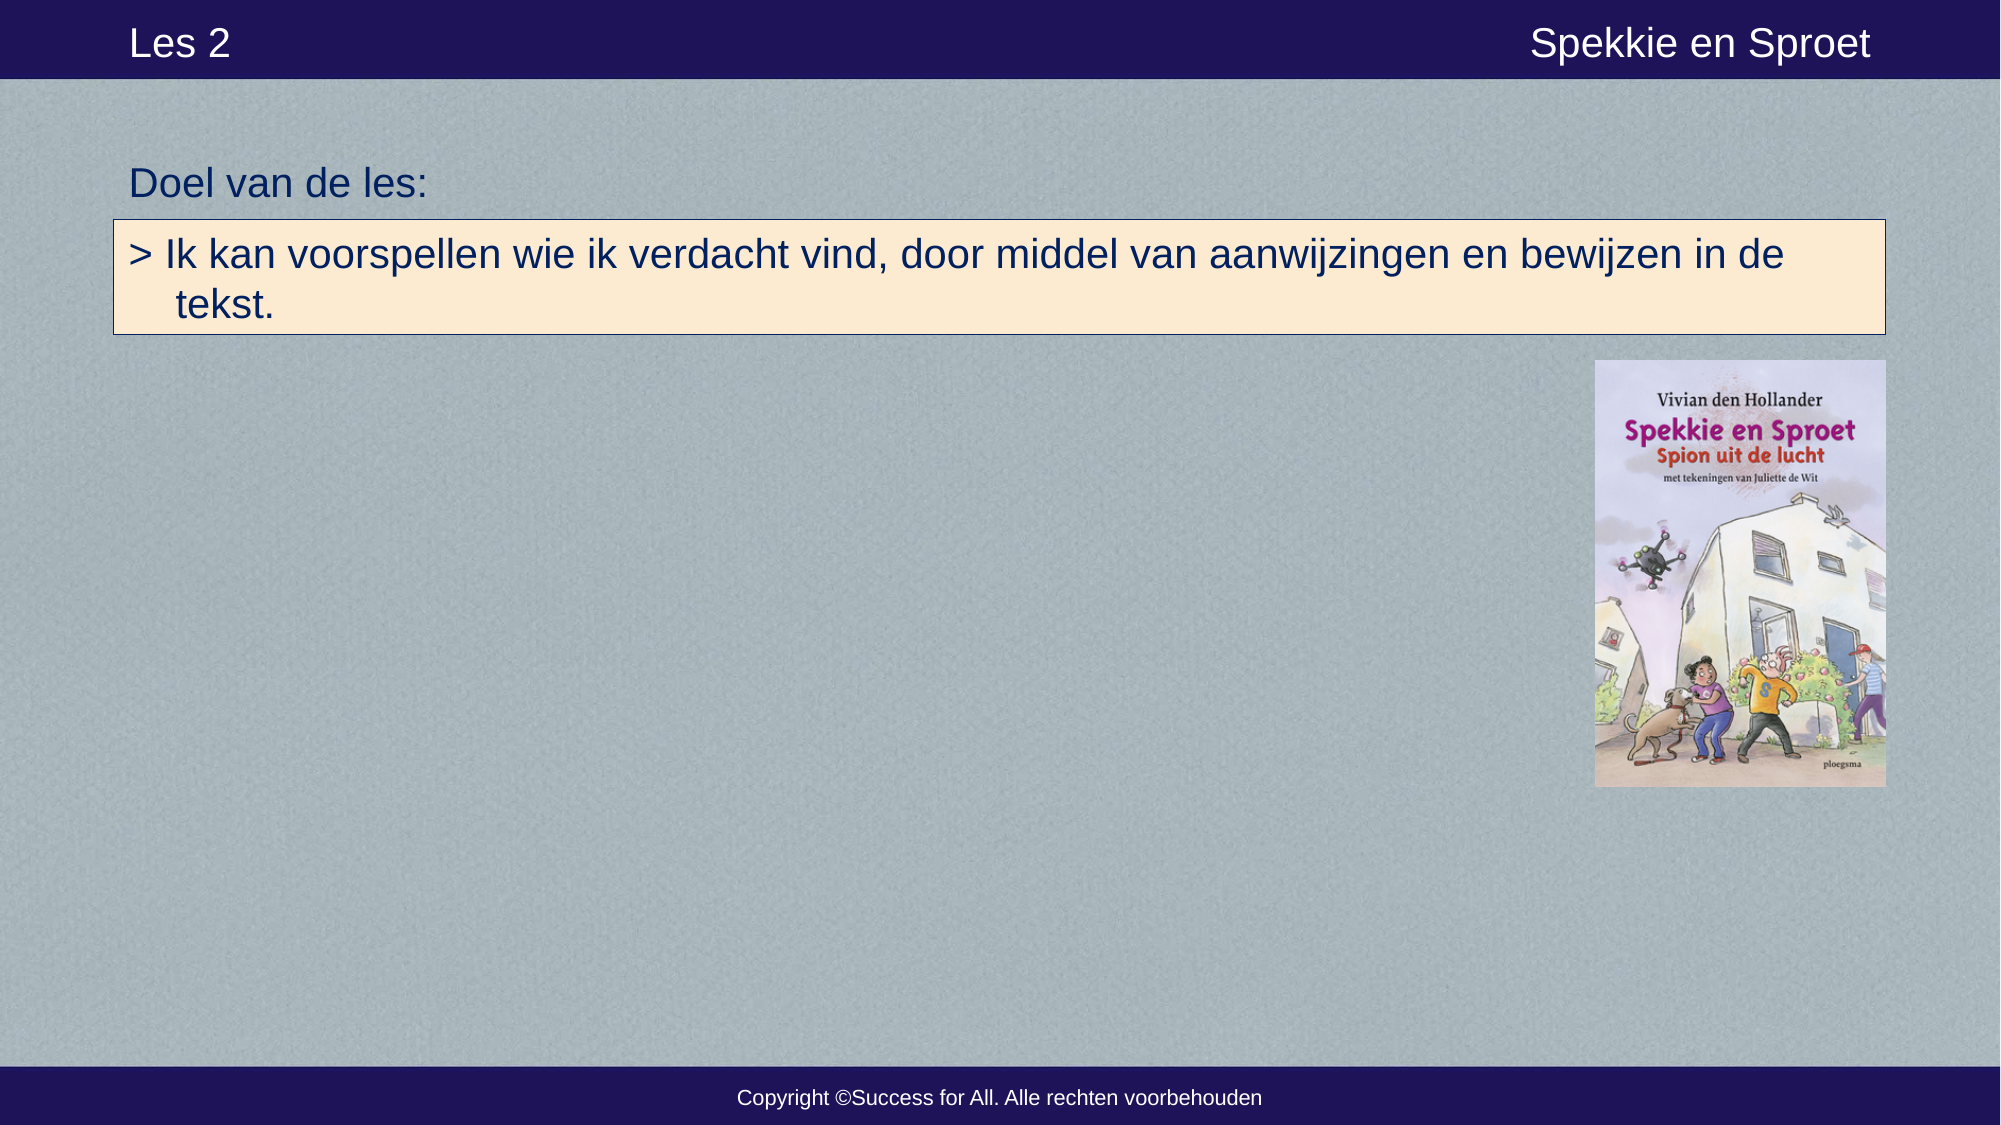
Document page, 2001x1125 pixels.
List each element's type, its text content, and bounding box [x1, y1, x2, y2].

text_box Doel van de les: [113, 148, 1635, 214]
text_box Spekkie en Sproet [999, 8, 1886, 73]
text_box > Ik kan voorspellen wie ik verdacht vind, door middel van aanwijzingen en bewijzen in de tekst. [113, 219, 1886, 335]
picture [0, 0, 2001, 1125]
text_box Copyright ©Success for All. Alle rechten voorbehouden [0, 1076, 2000, 1125]
text_box Les 2 [114, 8, 354, 73]
